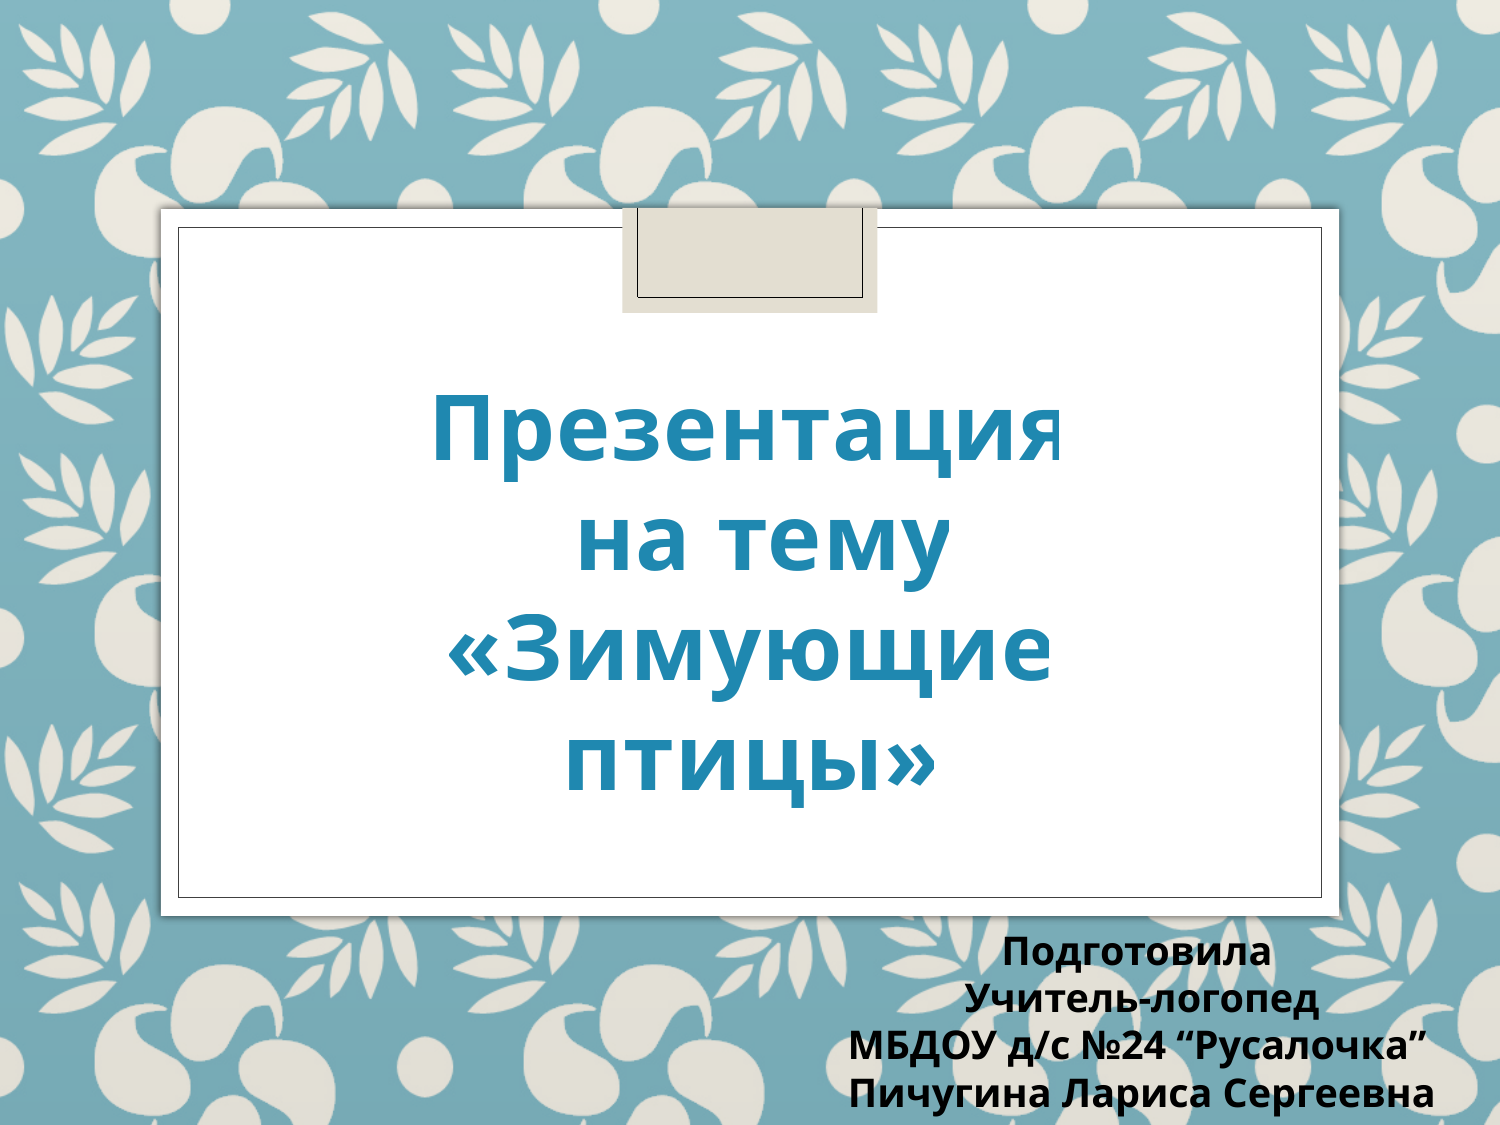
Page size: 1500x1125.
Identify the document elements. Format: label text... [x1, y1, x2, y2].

text_box Презентация на тему «Зимующие птицы» [242, 361, 1263, 817]
text_box Подготовила Учитель-логопед МБДОУ д/c №24 “Русалочка” Пичугина Лариса Сергеевна [620, 917, 1500, 1123]
